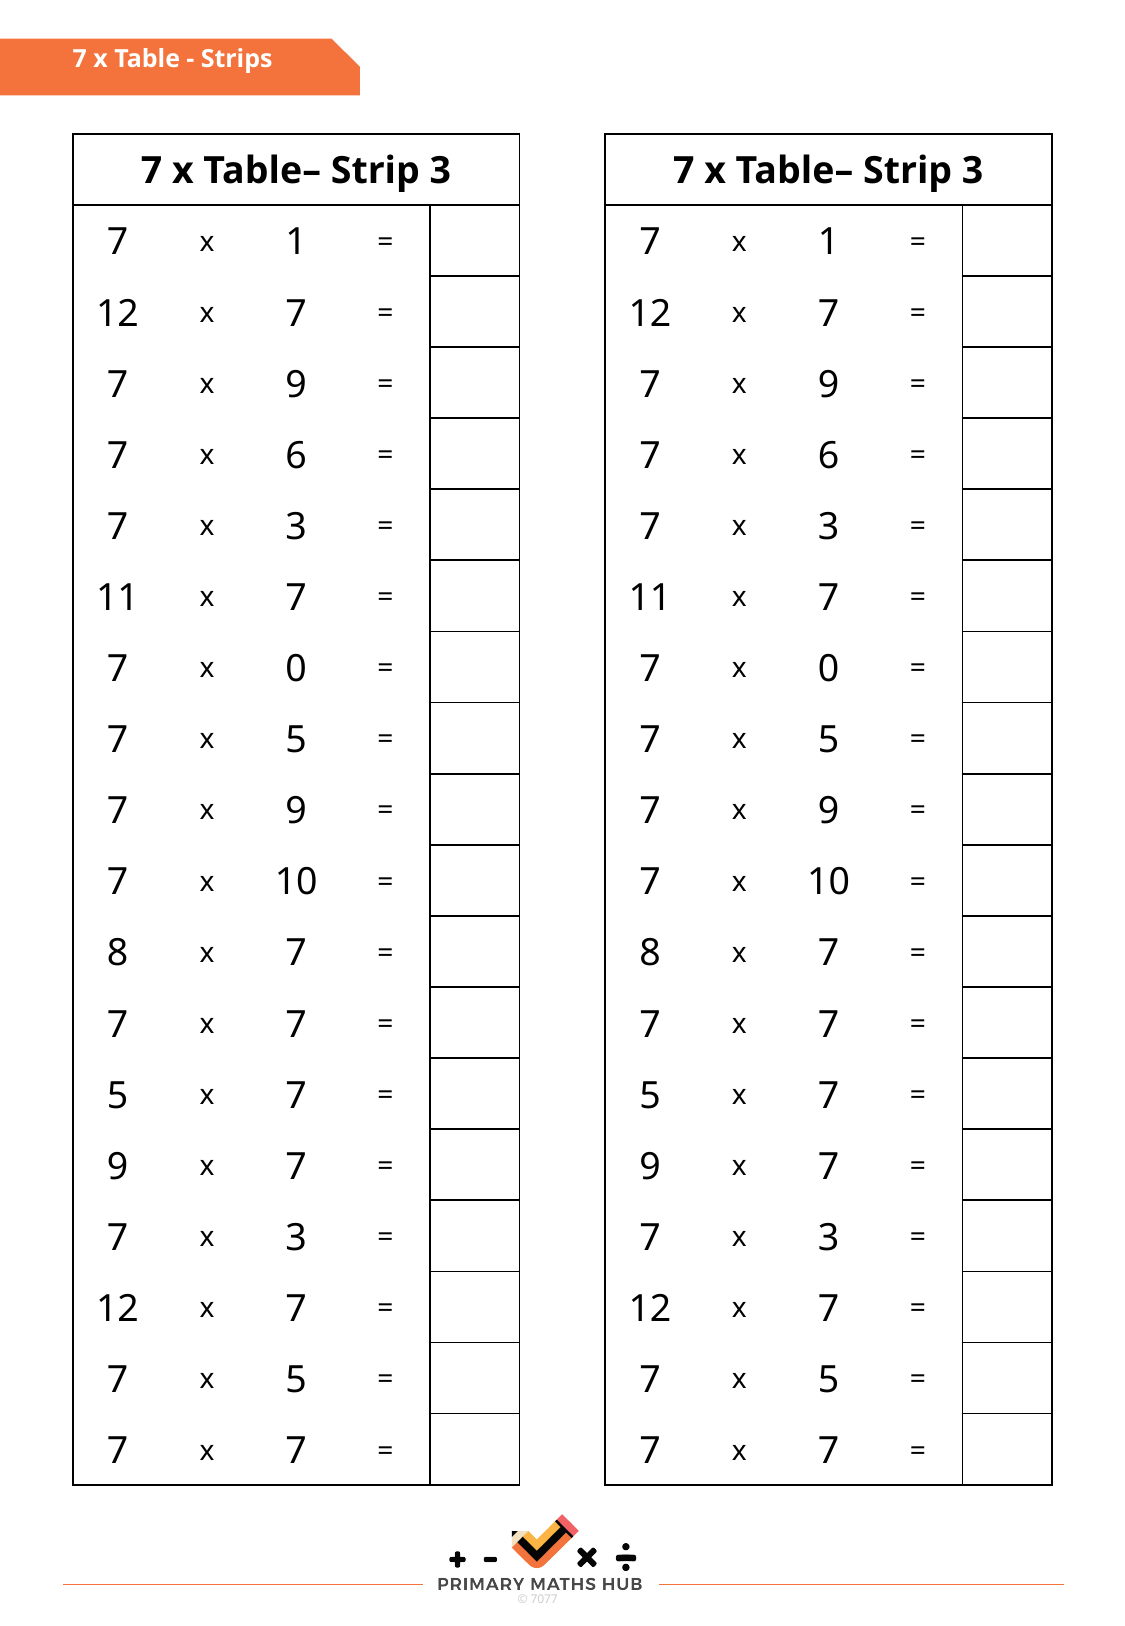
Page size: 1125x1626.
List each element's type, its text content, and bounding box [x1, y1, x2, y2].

table_cell [431, 775, 519, 844]
table_cell 7 [784, 1129, 873, 1200]
table_cell = [341, 703, 429, 774]
table_cell 7 [74, 987, 162, 1058]
table_cell = [341, 560, 429, 631]
table_cell x [695, 1129, 784, 1200]
table_cell 7 [74, 703, 162, 774]
table_cell x [695, 703, 784, 774]
table_cell [431, 419, 519, 488]
table_cell = [873, 703, 962, 774]
table_cell 9 [784, 774, 873, 845]
table_cell = [873, 1271, 962, 1343]
table_cell x [162, 347, 252, 418]
table_cell 7 [74, 631, 162, 703]
table_cell = [341, 1343, 429, 1414]
text_box © 7077 [429, 1584, 646, 1614]
table_cell 11 [606, 560, 695, 631]
table_cell 7 [74, 774, 162, 845]
table_cell 7 [74, 1200, 162, 1271]
table_cell 7 [74, 845, 162, 916]
table_cell = [873, 1200, 962, 1271]
table_cell 5 [606, 1058, 695, 1129]
table_cell 7 [784, 987, 873, 1058]
table_cell x [695, 276, 784, 347]
table_cell 7 [606, 1343, 695, 1414]
table_cell 7 [606, 774, 695, 845]
table_cell x [162, 631, 252, 703]
table_cell 7 [74, 418, 162, 489]
table_cell 7 [606, 631, 695, 703]
table_cell [963, 348, 1051, 417]
table_cell [431, 1130, 519, 1199]
table_cell x [695, 1058, 784, 1129]
table_cell [431, 917, 519, 986]
table_cell 1 [252, 206, 341, 276]
table_cell x [162, 845, 252, 916]
table_cell 7 [784, 1414, 873, 1484]
table_cell [963, 917, 1051, 986]
table_cell [963, 632, 1051, 702]
table_cell [963, 277, 1051, 346]
table_cell [963, 988, 1051, 1057]
table_cell x [695, 347, 784, 418]
table_cell = [873, 916, 962, 987]
table_cell [431, 632, 519, 702]
table_cell 7 [252, 987, 341, 1058]
table_cell = [873, 489, 962, 560]
table_cell = [873, 631, 962, 703]
text_box 7 x Table - Strips [0, 37, 361, 97]
table_cell 9 [252, 774, 341, 845]
table_cell 12 [606, 276, 695, 347]
table_cell x [162, 916, 252, 987]
table_cell 7 [252, 1129, 341, 1200]
table_cell 12 [74, 1271, 162, 1343]
table_cell = [341, 1200, 429, 1271]
table_cell 9 [252, 347, 341, 418]
table_cell 7 [606, 206, 695, 276]
table_cell [431, 1414, 519, 1484]
table_cell 5 [74, 1058, 162, 1129]
table_cell 7 [606, 987, 695, 1058]
table_cell 0 [252, 631, 341, 703]
table_cell 7 [784, 560, 873, 631]
table_cell = [341, 774, 429, 845]
table_cell x [162, 1271, 252, 1343]
table_cell 0 [784, 631, 873, 703]
table_cell 7 [74, 206, 162, 276]
table_cell [963, 206, 1051, 275]
table_cell 3 [252, 489, 341, 560]
table_cell 7 [252, 916, 341, 987]
table_cell 10 [252, 845, 341, 916]
table_cell [431, 846, 519, 915]
table_cell 7 [606, 418, 695, 489]
table_cell = [341, 1414, 429, 1484]
table_cell [431, 988, 519, 1057]
table_cell 5 [252, 1343, 341, 1414]
table_cell x [695, 1271, 784, 1343]
table_cell = [341, 987, 429, 1058]
table_cell 7 [252, 1414, 341, 1484]
table_cell 7 [252, 1058, 341, 1129]
table_cell x [162, 1058, 252, 1129]
table_cell 7 [252, 1271, 341, 1343]
table_cell 8 [606, 916, 695, 987]
table_cell x [162, 1343, 252, 1414]
table_cell 7 [74, 489, 162, 560]
table_cell 7 [784, 1058, 873, 1129]
table_cell [963, 1059, 1051, 1128]
table_cell 7 [606, 1200, 695, 1271]
table_cell = [873, 1343, 962, 1414]
table_header 7 x Table– Strip 3 [74, 135, 519, 204]
table_cell 9 [74, 1129, 162, 1200]
table_cell 12 [606, 1271, 695, 1343]
table_cell 7 [606, 1414, 695, 1484]
table_cell x [695, 1414, 784, 1484]
table_cell = [873, 347, 962, 418]
table_cell = [873, 845, 962, 916]
table_cell [963, 775, 1051, 844]
table_cell 7 [606, 489, 695, 560]
table_cell [431, 490, 519, 559]
table_cell 7 [74, 1343, 162, 1414]
table_cell = [341, 1271, 429, 1343]
table_cell [431, 561, 519, 631]
table_cell [963, 1130, 1051, 1199]
table_cell 6 [252, 418, 341, 489]
table_cell = [873, 1129, 962, 1200]
table_cell 7 [252, 276, 341, 347]
table_cell = [873, 987, 962, 1058]
table_cell 7 [606, 703, 695, 774]
table_cell 3 [784, 1200, 873, 1271]
table_cell x [695, 987, 784, 1058]
table_cell = [341, 631, 429, 703]
table_cell 3 [252, 1200, 341, 1271]
table_cell x [695, 560, 784, 631]
table_cell [963, 1414, 1051, 1484]
table_cell [963, 419, 1051, 488]
table_cell [963, 561, 1051, 631]
table_cell [431, 1343, 519, 1413]
table_cell = [341, 489, 429, 560]
table_cell x [695, 845, 784, 916]
table_cell = [873, 1058, 962, 1129]
table_cell x [162, 1414, 252, 1484]
table_cell [431, 277, 519, 346]
table_cell [963, 490, 1051, 559]
table_cell 7 [74, 347, 162, 418]
table_cell [431, 1201, 519, 1271]
table_cell [963, 846, 1051, 915]
table_cell 5 [784, 1343, 873, 1414]
table_cell 6 [784, 418, 873, 489]
table_cell x [695, 916, 784, 987]
table_cell 7 [252, 560, 341, 631]
table_cell 12 [74, 276, 162, 347]
table_cell [963, 1201, 1051, 1271]
table_cell = [873, 206, 962, 276]
table_cell [431, 1272, 519, 1342]
table_cell = [341, 347, 429, 418]
table_header 7 x Table– Strip 3 [606, 135, 1051, 204]
table_cell [431, 703, 519, 773]
table_cell 5 [252, 703, 341, 774]
table_cell = [341, 845, 429, 916]
table_cell x [162, 987, 252, 1058]
table_cell = [341, 418, 429, 489]
table_cell = [341, 1129, 429, 1200]
table_cell 7 [606, 347, 695, 418]
table_cell 5 [784, 703, 873, 774]
table_cell [963, 1343, 1051, 1413]
table_cell x [695, 631, 784, 703]
table_cell = [341, 916, 429, 987]
table_cell 1 [784, 206, 873, 276]
table_cell x [695, 418, 784, 489]
table_cell 7 [74, 1414, 162, 1484]
table_cell [963, 703, 1051, 773]
table_cell x [162, 1200, 252, 1271]
table_cell x [162, 489, 252, 560]
table_cell [431, 1059, 519, 1128]
table_cell = [873, 276, 962, 347]
table_cell 11 [74, 560, 162, 631]
table_cell x [162, 560, 252, 631]
table_cell x [695, 1343, 784, 1414]
table_cell x [162, 418, 252, 489]
table_cell [431, 206, 519, 275]
table_cell = [873, 774, 962, 845]
table_cell = [341, 276, 429, 347]
table_cell 7 [784, 1271, 873, 1343]
table_cell x [162, 206, 252, 276]
table_cell = [341, 1058, 429, 1129]
table_cell 7 [606, 845, 695, 916]
table_cell 7 [784, 276, 873, 347]
table_cell x [162, 774, 252, 845]
table_cell [431, 348, 519, 417]
table_cell = [873, 418, 962, 489]
table_cell = [873, 560, 962, 631]
picture [432, 1512, 648, 1597]
table_cell x [695, 1200, 784, 1271]
table_cell 10 [784, 845, 873, 916]
table_cell = [873, 1414, 962, 1484]
table_cell = [341, 206, 429, 276]
table_cell 9 [784, 347, 873, 418]
table_cell x [162, 1129, 252, 1200]
table_cell x [162, 276, 252, 347]
table_cell 9 [606, 1129, 695, 1200]
table_cell x [162, 703, 252, 774]
table_cell x [695, 489, 784, 560]
table_cell 3 [784, 489, 873, 560]
table_cell 7 [784, 916, 873, 987]
table_cell 8 [74, 916, 162, 987]
table_cell [963, 1272, 1051, 1342]
table_cell x [695, 206, 784, 276]
table_cell x [695, 774, 784, 845]
